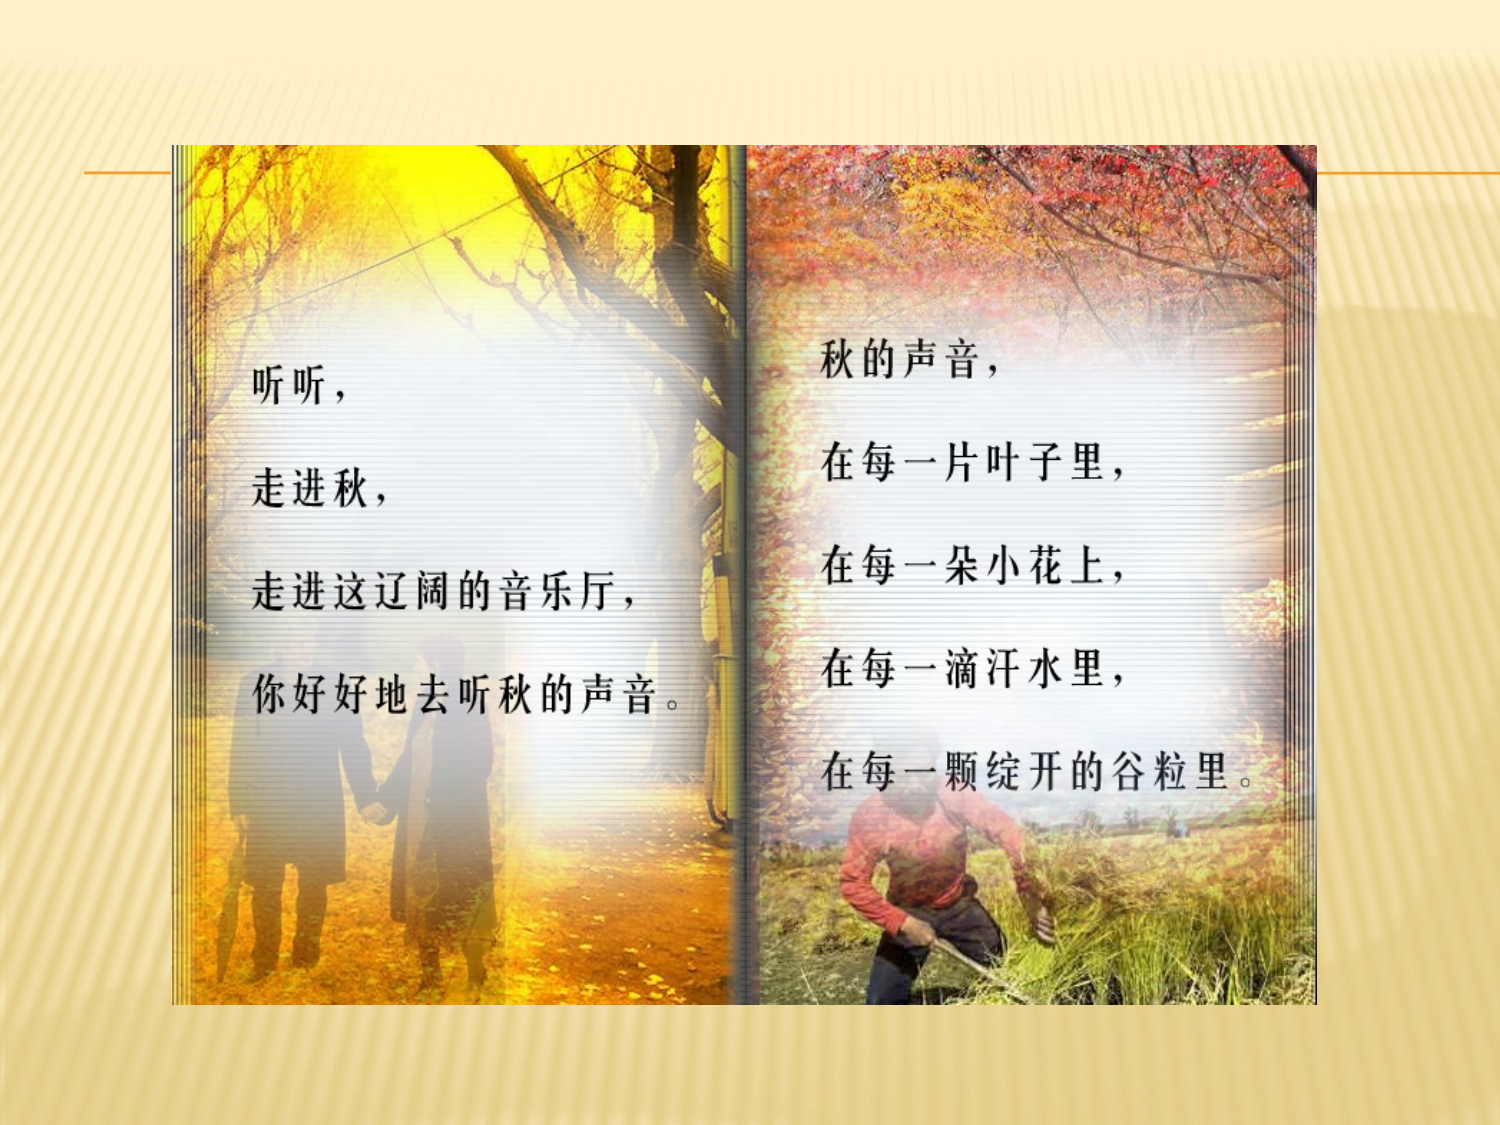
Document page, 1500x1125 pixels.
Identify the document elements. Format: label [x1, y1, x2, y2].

list [170, 144, 1318, 1006]
